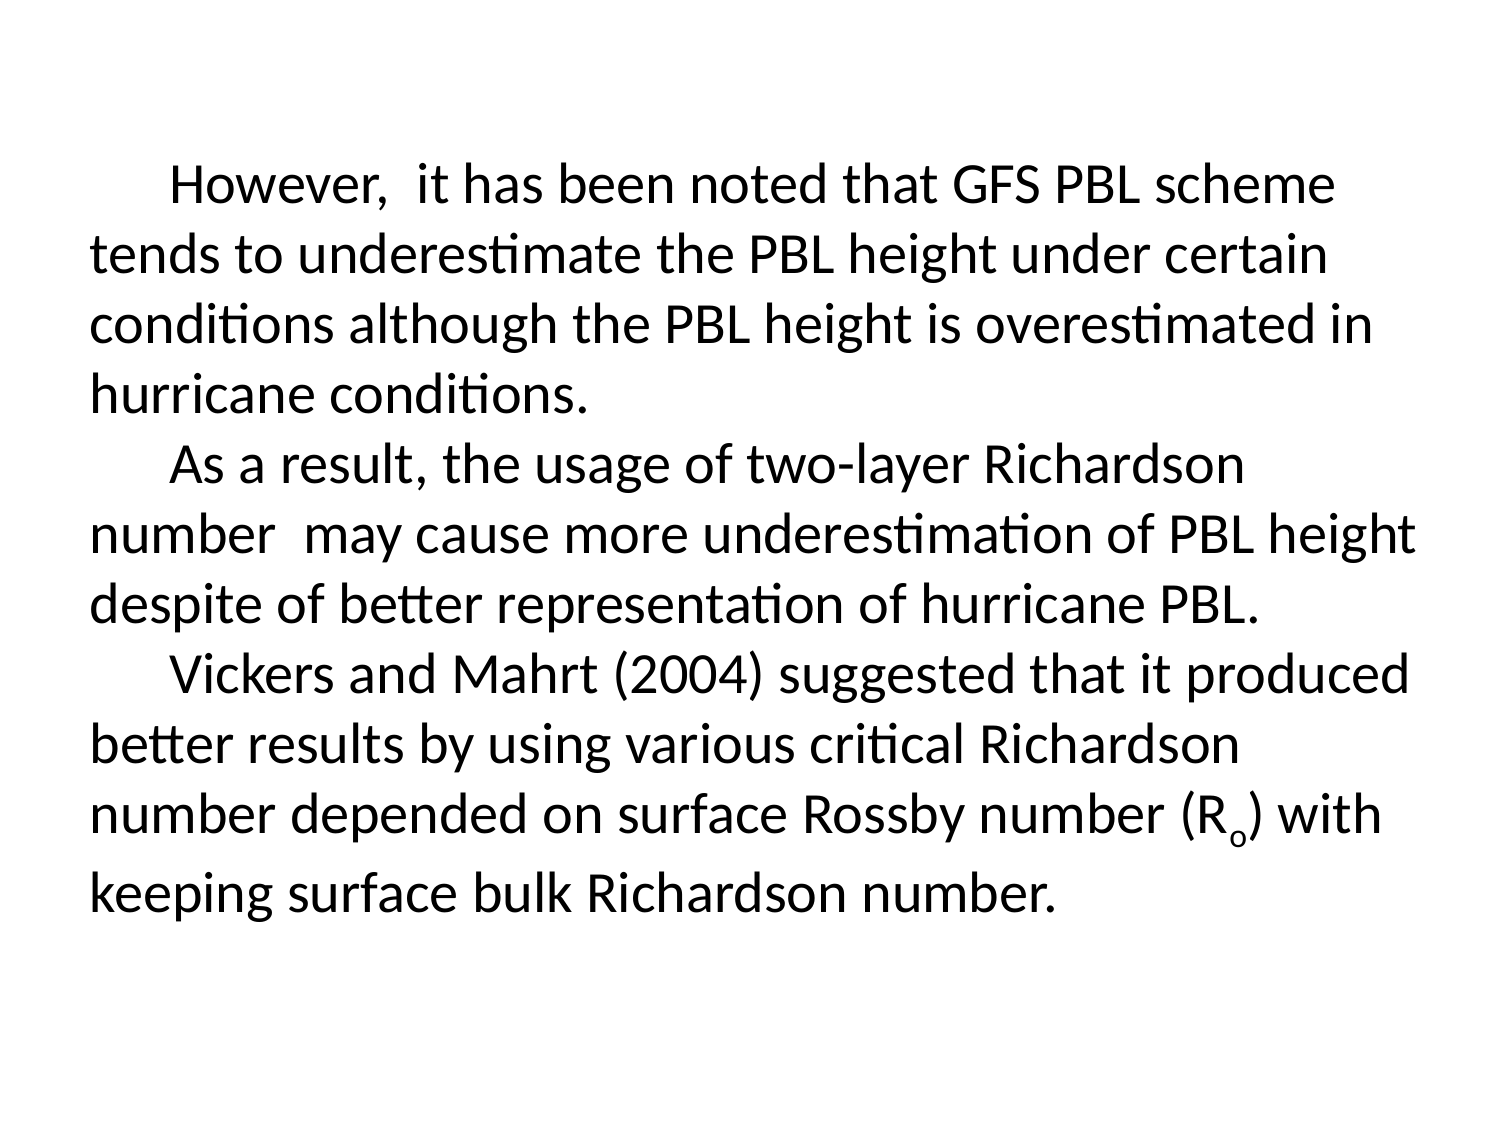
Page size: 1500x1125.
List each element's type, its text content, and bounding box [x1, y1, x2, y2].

text_box However, it has been noted that GFS PBL scheme tends to underestimate the PBL height under certain conditions although the PBL height is overestimated in hurricane conditions. As a result, the usage of two-layer Richardson number may cause more underestimation of PBL height despite of better representation of hurricane PBL. Vickers and Mahrt (2004) suggested that it produced better results by using various critical Richardson number depended on surface Rossby number (Ro) with keeping surface bulk Richardson number. [75, 137, 1450, 932]
